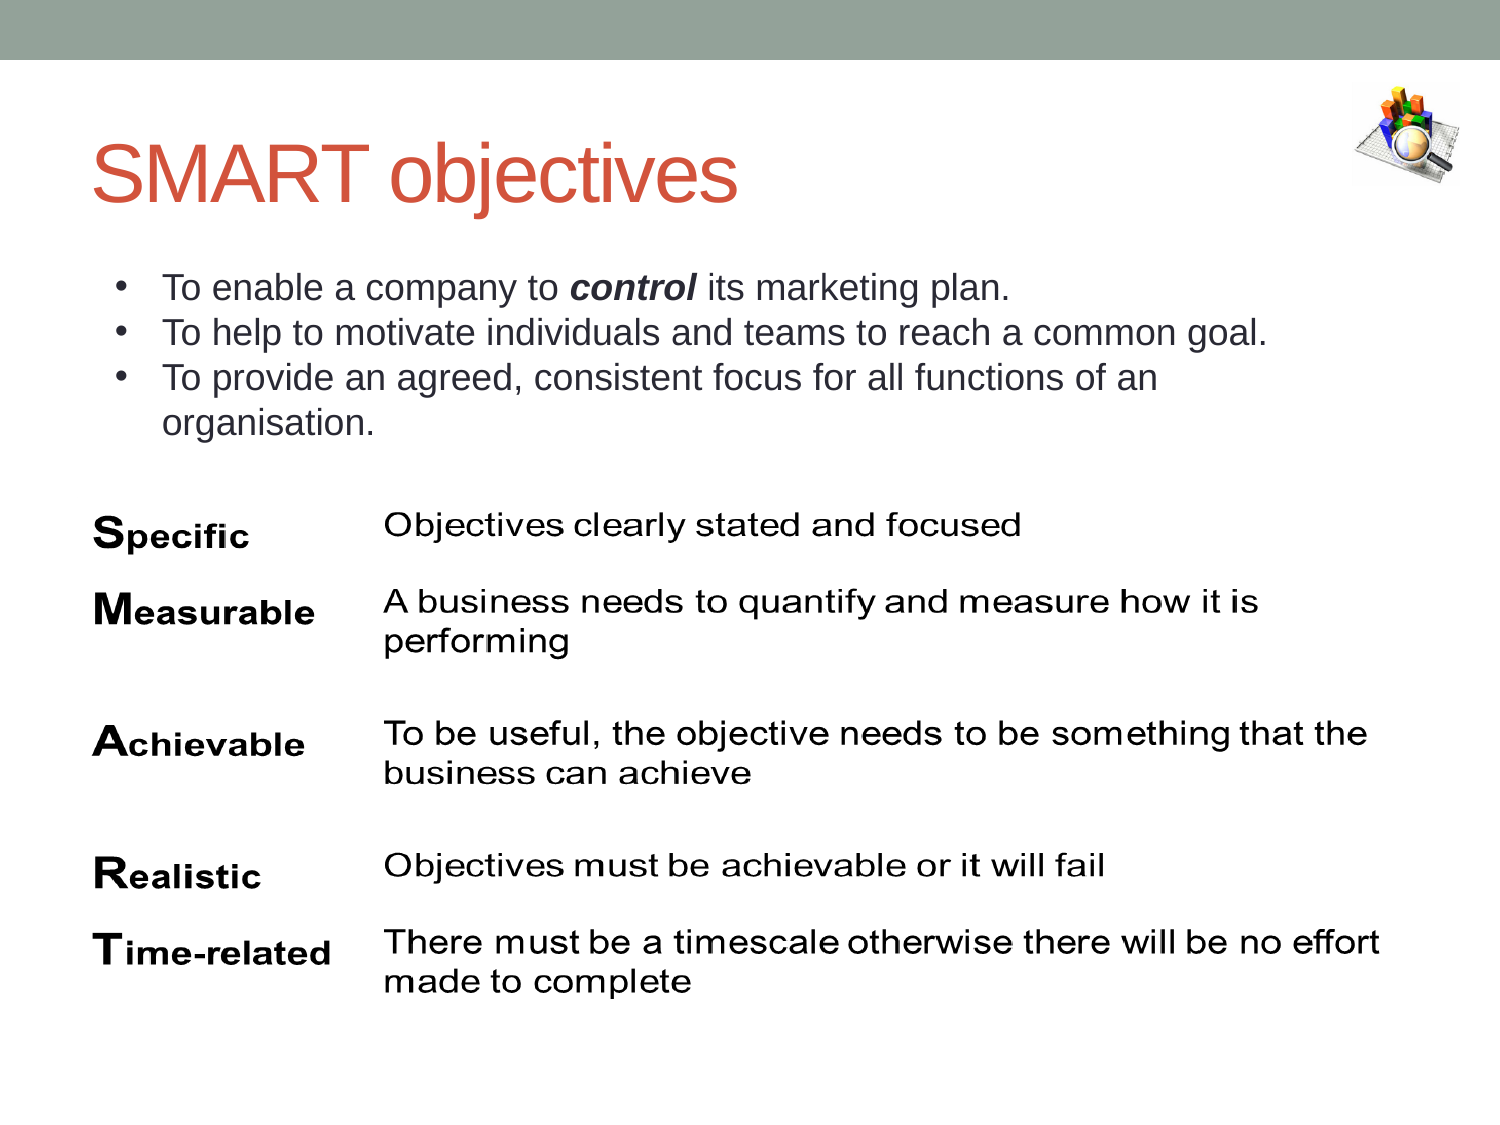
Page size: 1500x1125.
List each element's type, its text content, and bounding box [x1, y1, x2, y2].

text_box To enable a company to control its marketing plan. To help to motivate individuals and teams to reach a common goal. To provide an agreed, consistent focus for all functions of an organisation. [100, 255, 1341, 451]
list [76, 491, 1424, 1048]
picture [1352, 82, 1460, 186]
title SMART objectives [75, 87, 1425, 250]
